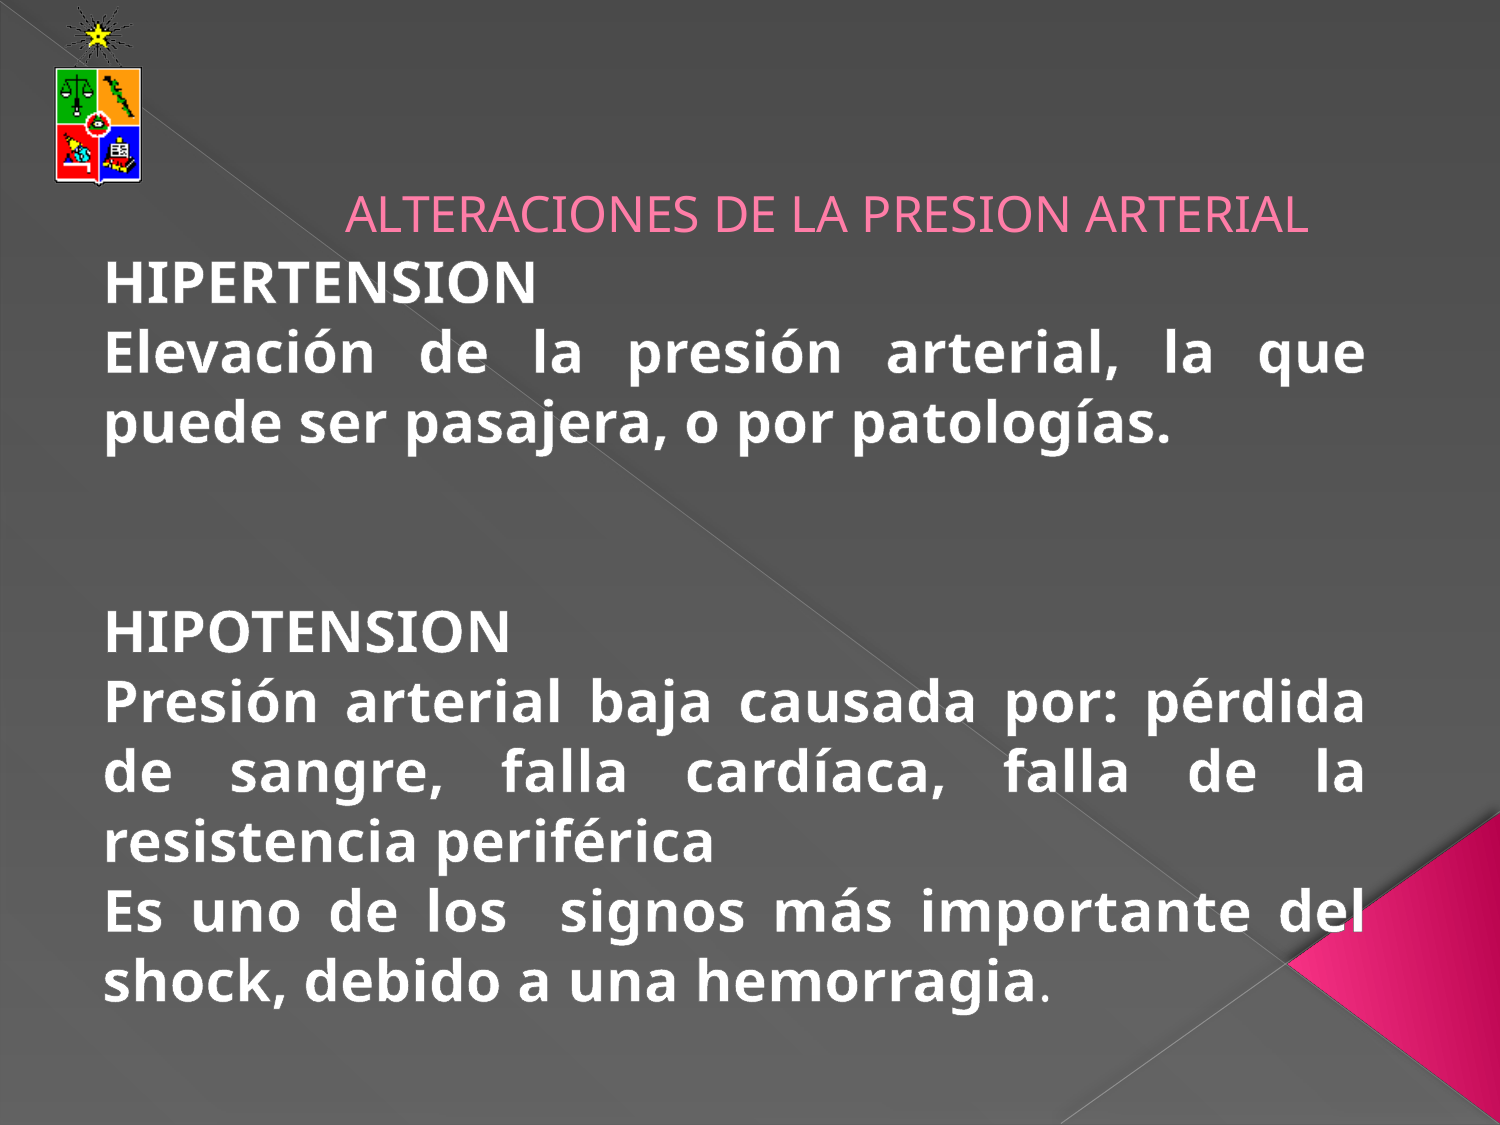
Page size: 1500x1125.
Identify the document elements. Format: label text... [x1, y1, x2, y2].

subtitle HIPERTENSION Elevación de la presión arterial, la que puede ser pasajera, o por patologías. HIPOTENSION Presión arterial baja causada por: pérdida de sangre, falla cardíaca, falla de la resistencia periférica Es uno de los signos más importante del shock, debido a una hemorragia. [87, 237, 1388, 1063]
picture [37, 0, 160, 193]
title ALTERACIONES DE LA PRESION ARTERIAL [212, 125, 1325, 237]
